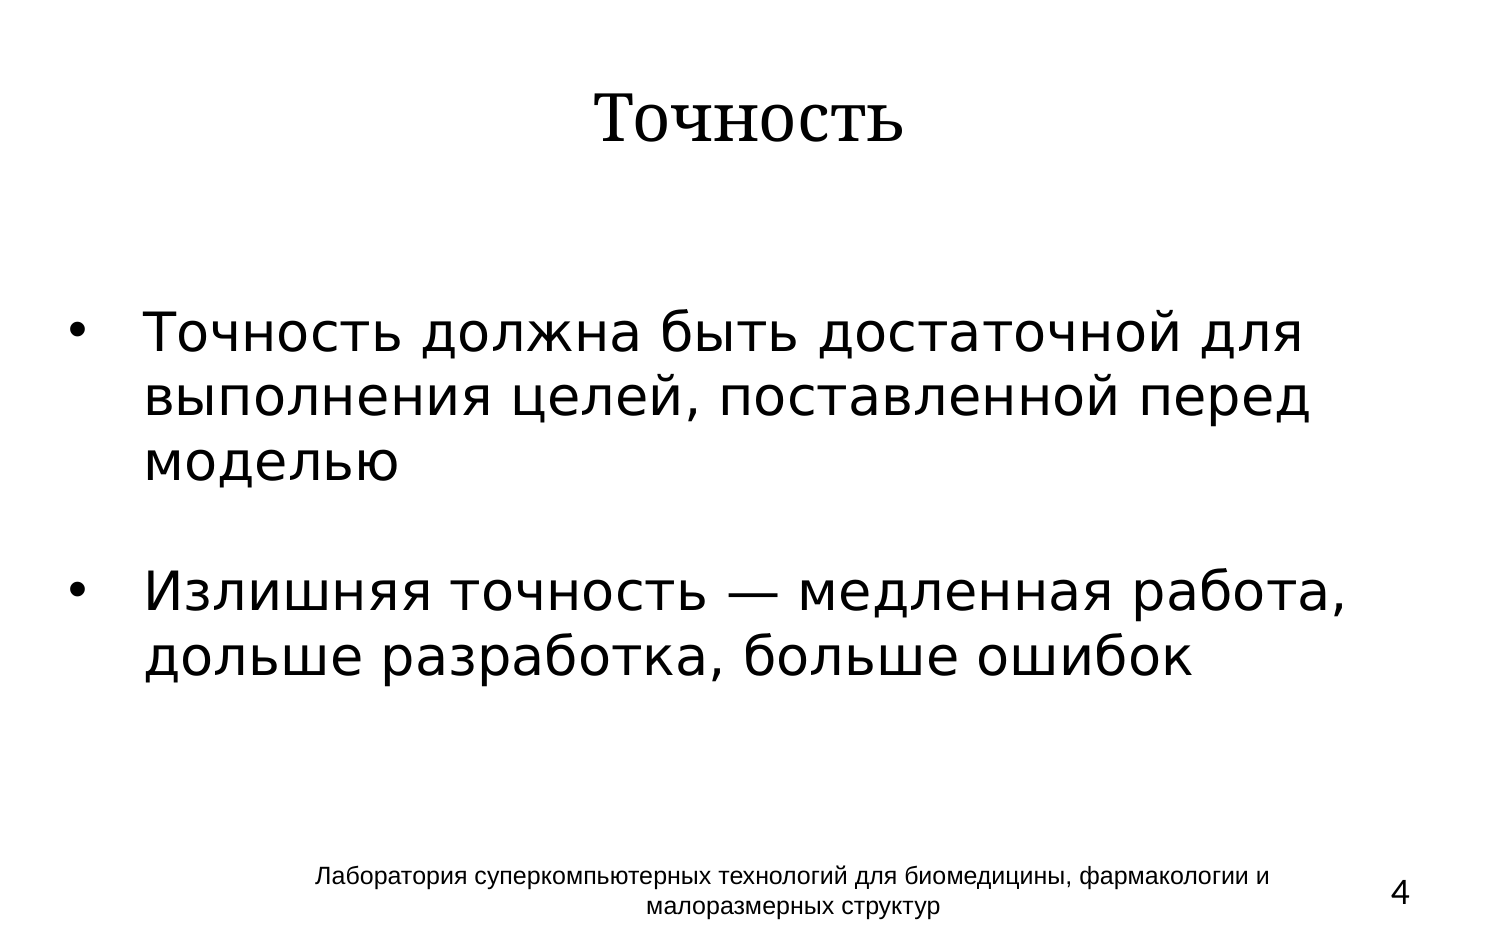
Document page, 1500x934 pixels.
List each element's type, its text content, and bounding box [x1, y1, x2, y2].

text_box Точность должна быть достаточной для выполнения целей, поставленной перед моделью Излишняя точность — медленная работа, дольше разработка, больше ошибок [53, 289, 1450, 695]
text_box 4 [1362, 864, 1425, 915]
title Точность [75, 37, 1425, 193]
text_box Лаборатория суперкомпьютерных технологий для биомедицины, фармакологии и малоразмерных структур [249, 864, 1338, 915]
